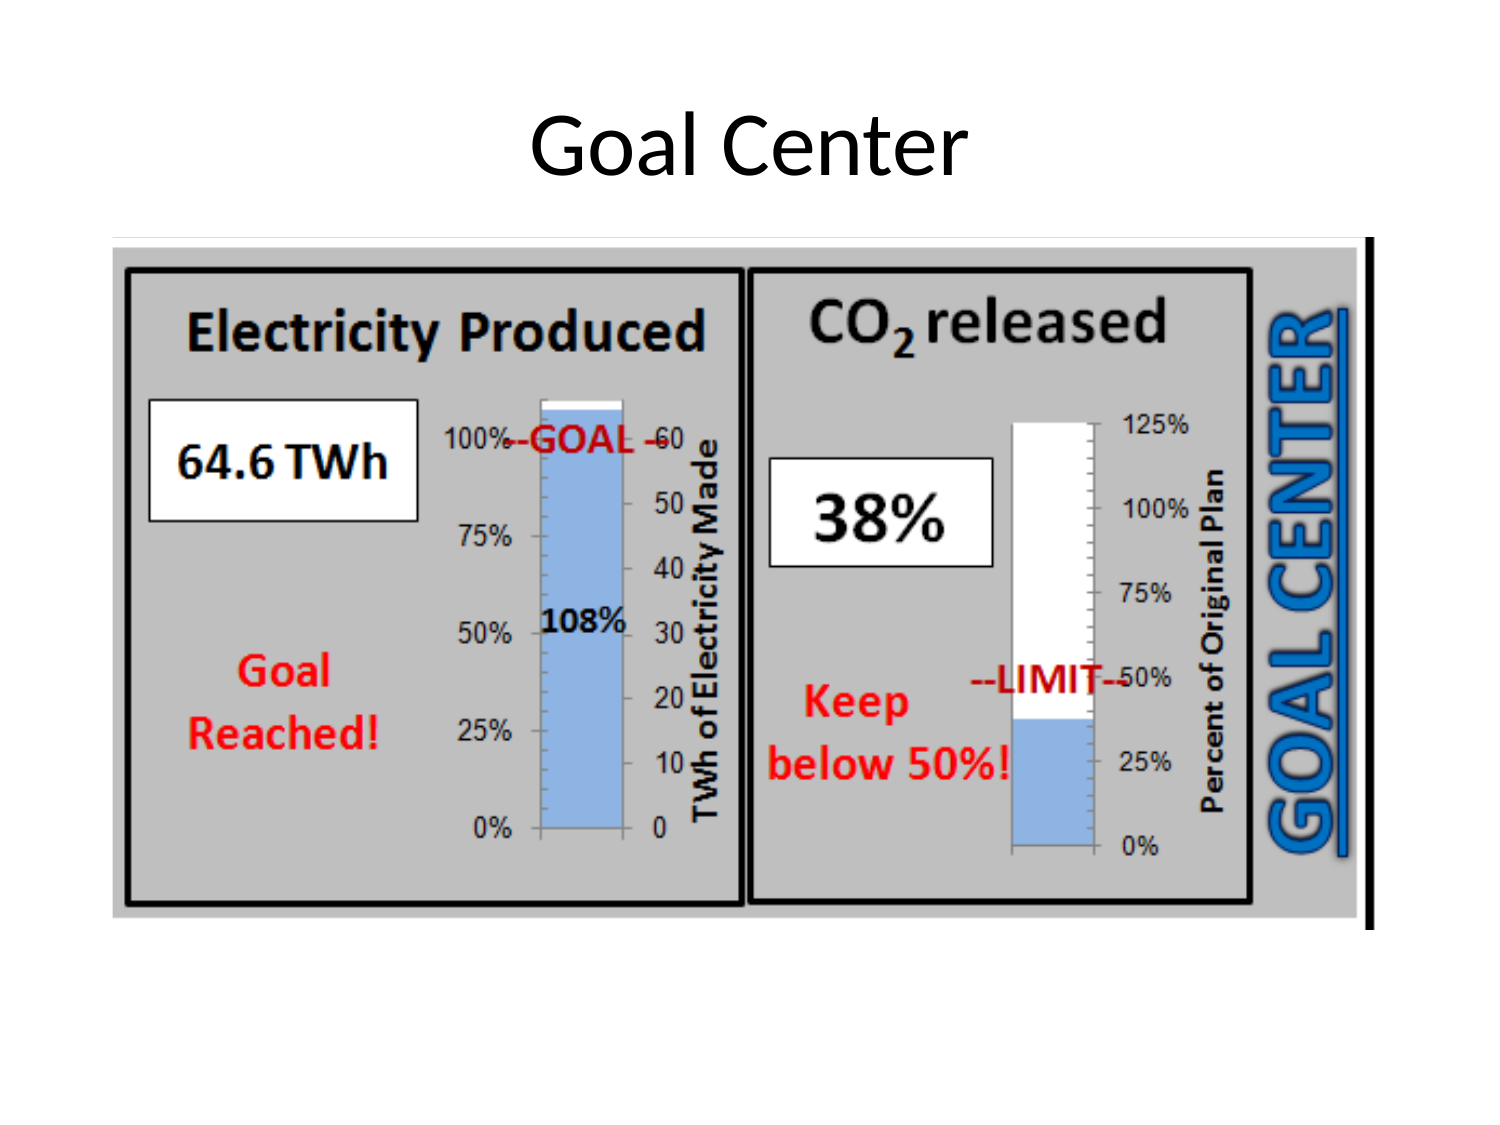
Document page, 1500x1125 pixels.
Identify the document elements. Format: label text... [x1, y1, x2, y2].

title Goal Center [75, 45, 1425, 233]
picture [112, 237, 1376, 930]
